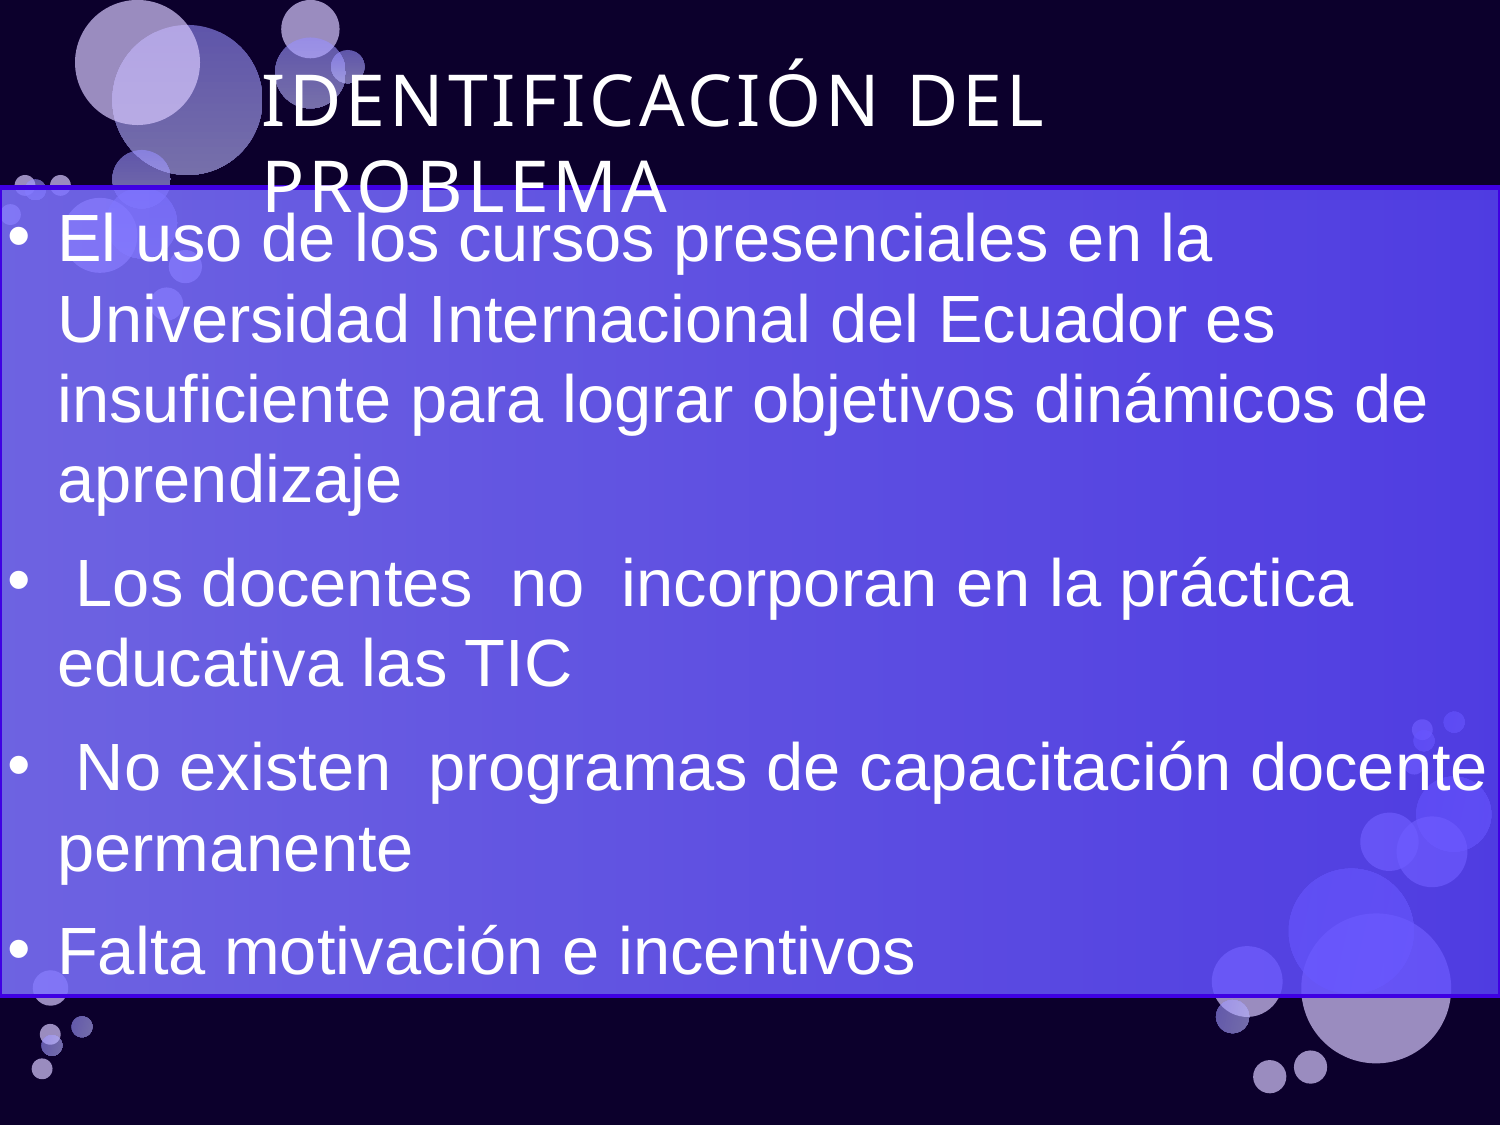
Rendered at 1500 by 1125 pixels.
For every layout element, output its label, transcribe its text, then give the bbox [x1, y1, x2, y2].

list El uso de los cursos presenciales en la Universidad Internacional del Ecuador es insuficiente para lograr objetivos dinámicos de aprendizaje Los docentes no incorporan en la práctica educativa las TIC No existen programas de capacitación docente permanente Falta motivación e incentivos [0, 185, 1500, 998]
title IDENTIFICACIÓN DEL PROBLEMA [246, 46, 1334, 235]
